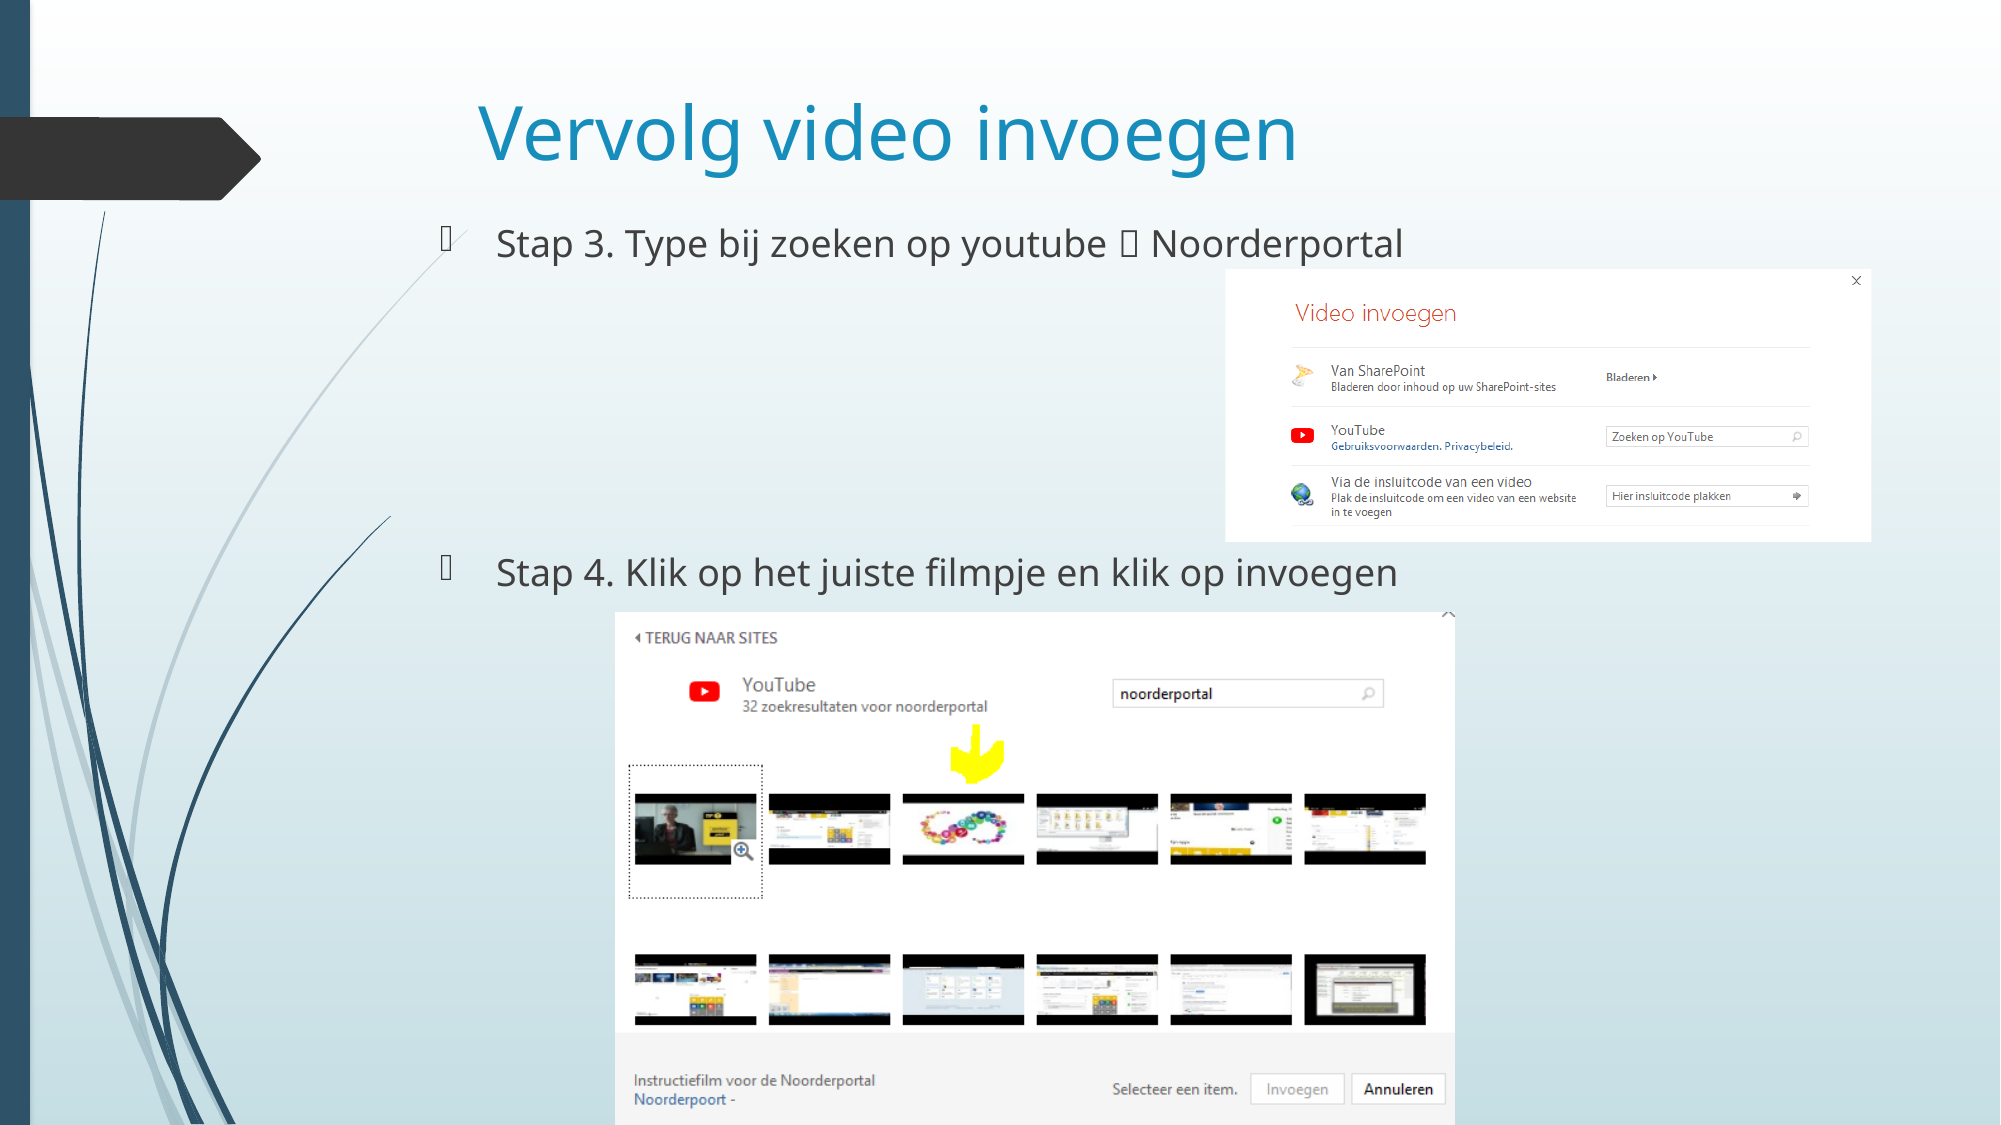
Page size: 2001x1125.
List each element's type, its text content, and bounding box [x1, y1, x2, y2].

picture [615, 612, 1456, 1125]
picture [1225, 268, 1872, 542]
title Vervolg video invoegen [463, 78, 1926, 289]
list Stap 3. Type bij zoeken op youtube  Noorderportal Stap 4. Klik op het juiste filmpje en klik op invoegen [424, 212, 1888, 970]
